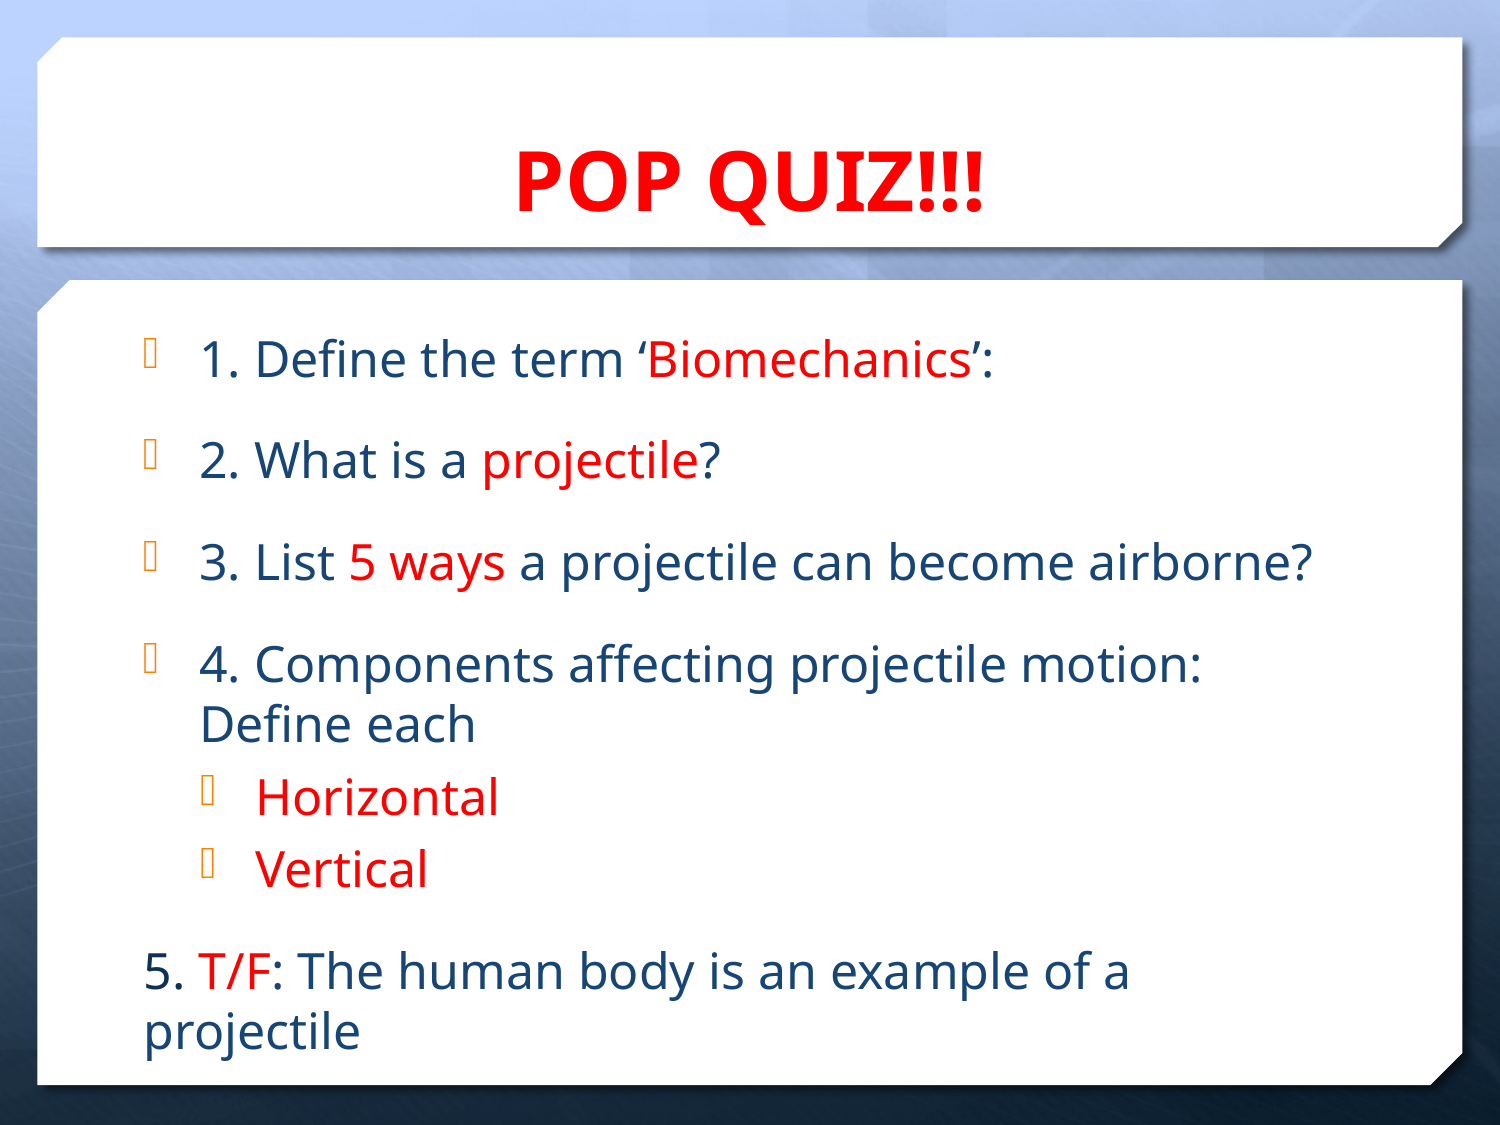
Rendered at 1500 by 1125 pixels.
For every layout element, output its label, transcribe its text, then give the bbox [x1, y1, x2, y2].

list 1. Define the term ‘Biomechanics’: 2. What is a projectile? 3. List 5 ways a projectile can become airborne? 4. Components affecting projectile motion: Define each Horizontal Vertical 5. T/F: The human body is an example of a projectile [127, 319, 1372, 978]
title POP QUIZ!!! [127, 48, 1372, 236]
